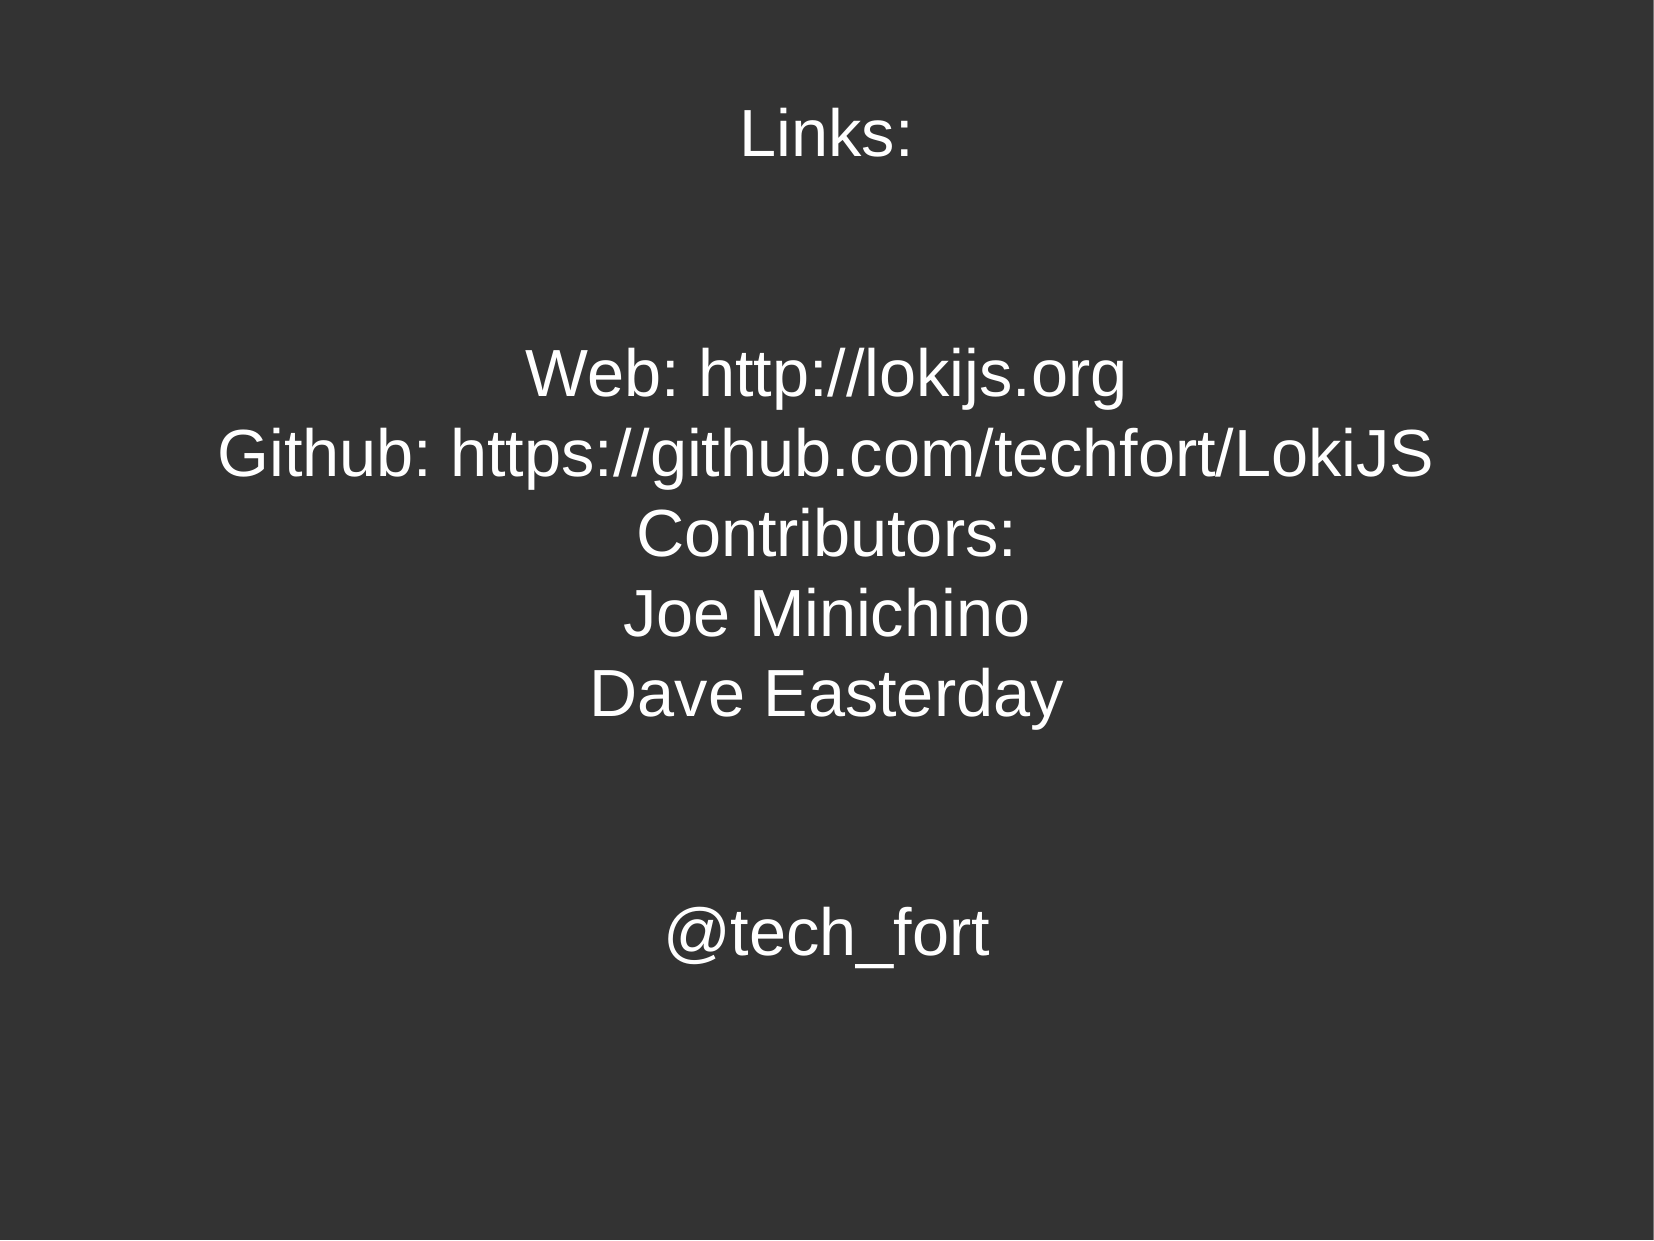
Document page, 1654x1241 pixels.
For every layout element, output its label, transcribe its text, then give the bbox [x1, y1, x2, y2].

text_box Links: Web: http://lokijs.org Github: https://github.com/techfort/LokiJS Contributors: Joe Minichino Dave Easterday @tech_fort [82, 49, 1571, 1010]
